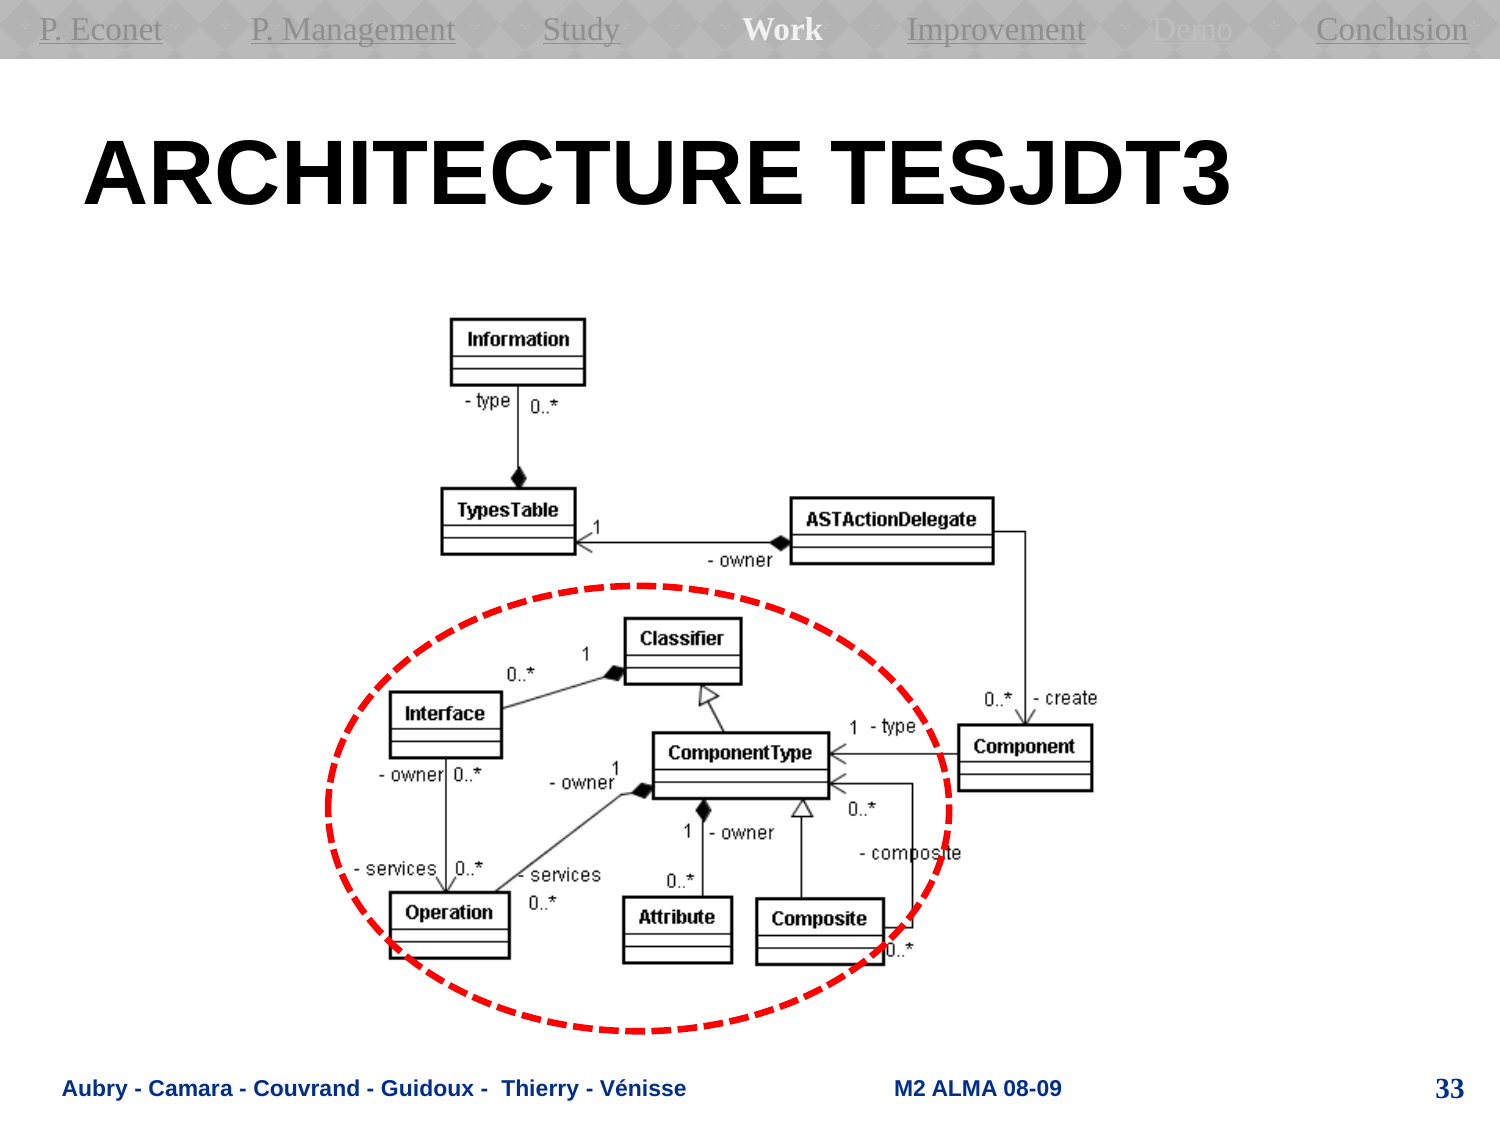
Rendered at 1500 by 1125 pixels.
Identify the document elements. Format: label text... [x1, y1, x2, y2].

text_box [22, 0, 1486, 56]
footer Aubry - Camara - Couvrand - Guidoux - Thierry - Vénisse M2 ALMA 08-09 [46, 1066, 1231, 1102]
text_box [453, 991, 824, 1035]
text_box [324, 762, 333, 848]
slide_number 33 [1368, 1066, 1465, 1104]
picture [339, 304, 1114, 982]
title Architecture TESJDT3 [75, 105, 1263, 223]
